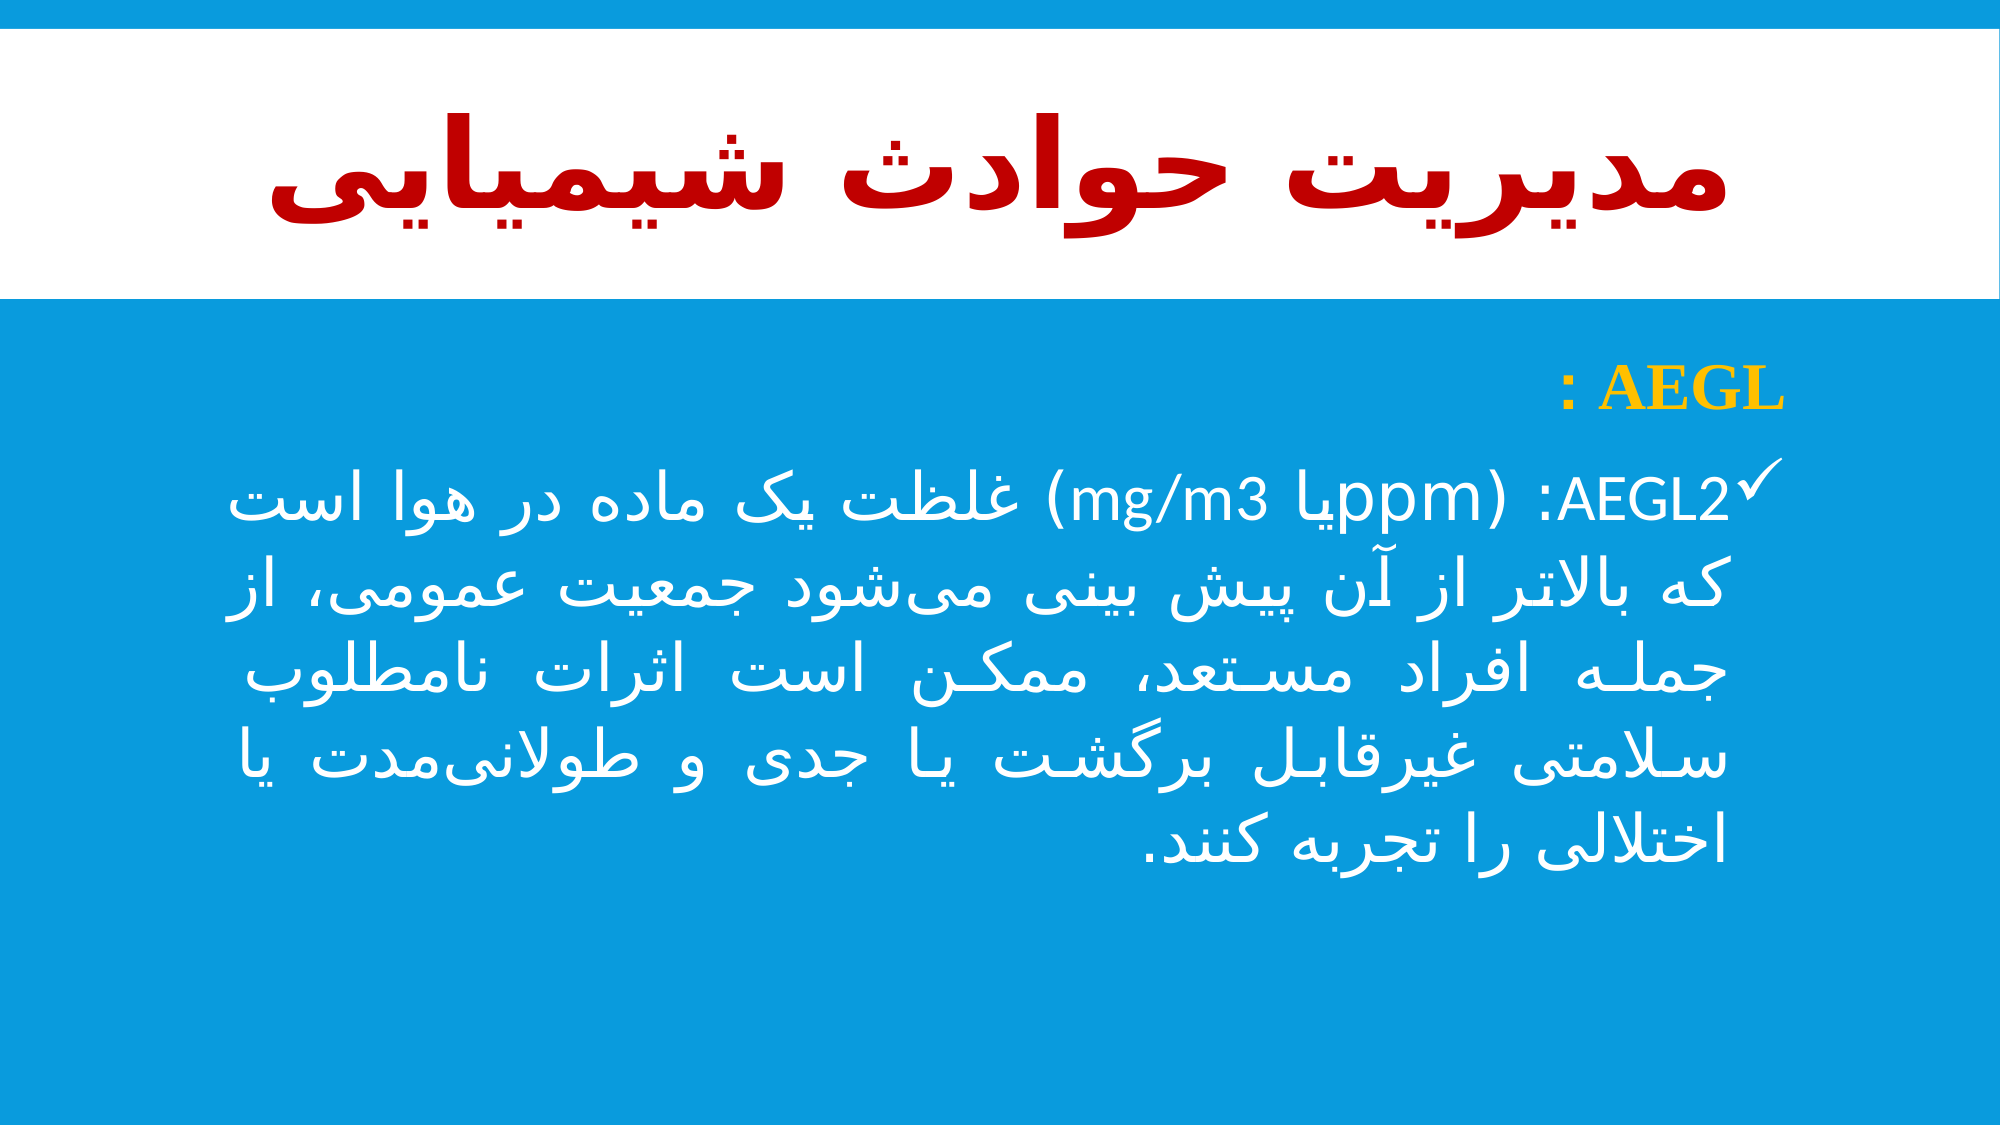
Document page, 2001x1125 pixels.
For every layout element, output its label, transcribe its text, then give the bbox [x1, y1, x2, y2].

title مدیریت حوادث شیمیایی [197, 46, 1803, 295]
list AEGL : AEGL2: (ppmیا mg/m3) غلظت یک ماده در هوا است که بالاتر از آن پیش بینی می‌شود جمعیت عمومی، از جمله افراد مستعد، ممکن است اثرات نامطلوب سلامتی غیرقابل برگشت یا جدی و طولانی‌مدت یا اختلالی را تجربه کنند. [197, 329, 1803, 1093]
